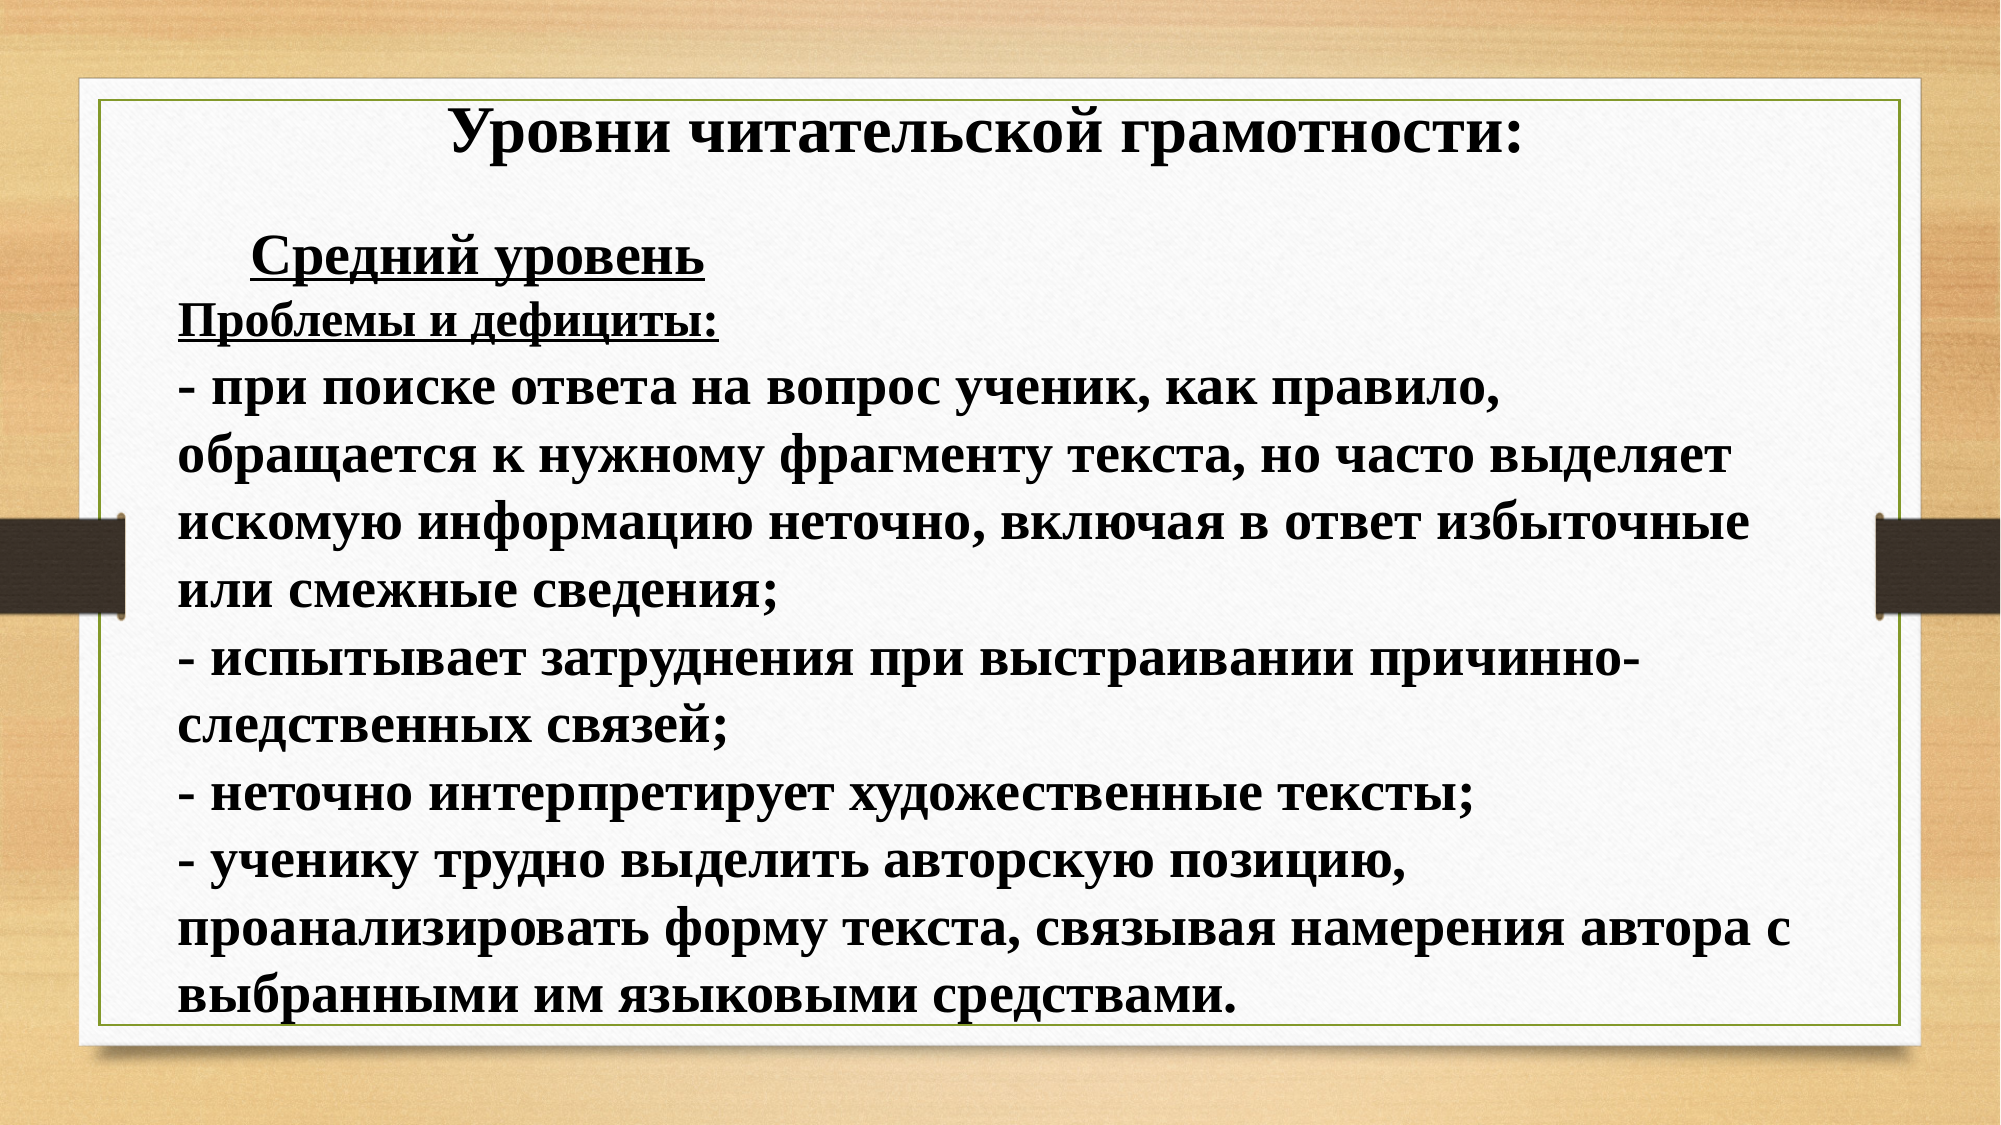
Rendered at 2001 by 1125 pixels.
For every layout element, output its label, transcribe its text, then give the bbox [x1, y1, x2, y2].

picture [0, 0, 2001, 1125]
text_box Уровни читательской грамотности: Средний уровень Проблемы и дефициты: - при поиске ответа на вопрос ученик, как правило, обращается к нужному фрагменту текста, но часто выделяет искомую информацию неточно, включая в ответ избыточные или смежные сведения; - испытывает затруднения при выстраивании причинно-следственных связей; - неточно интерпретирует художественные тексты; - ученику трудно выделить авторскую позицию, проанализировать форму текста, связывая намерения автора с выбранными им языковыми средствами. [163, 78, 1827, 1032]
